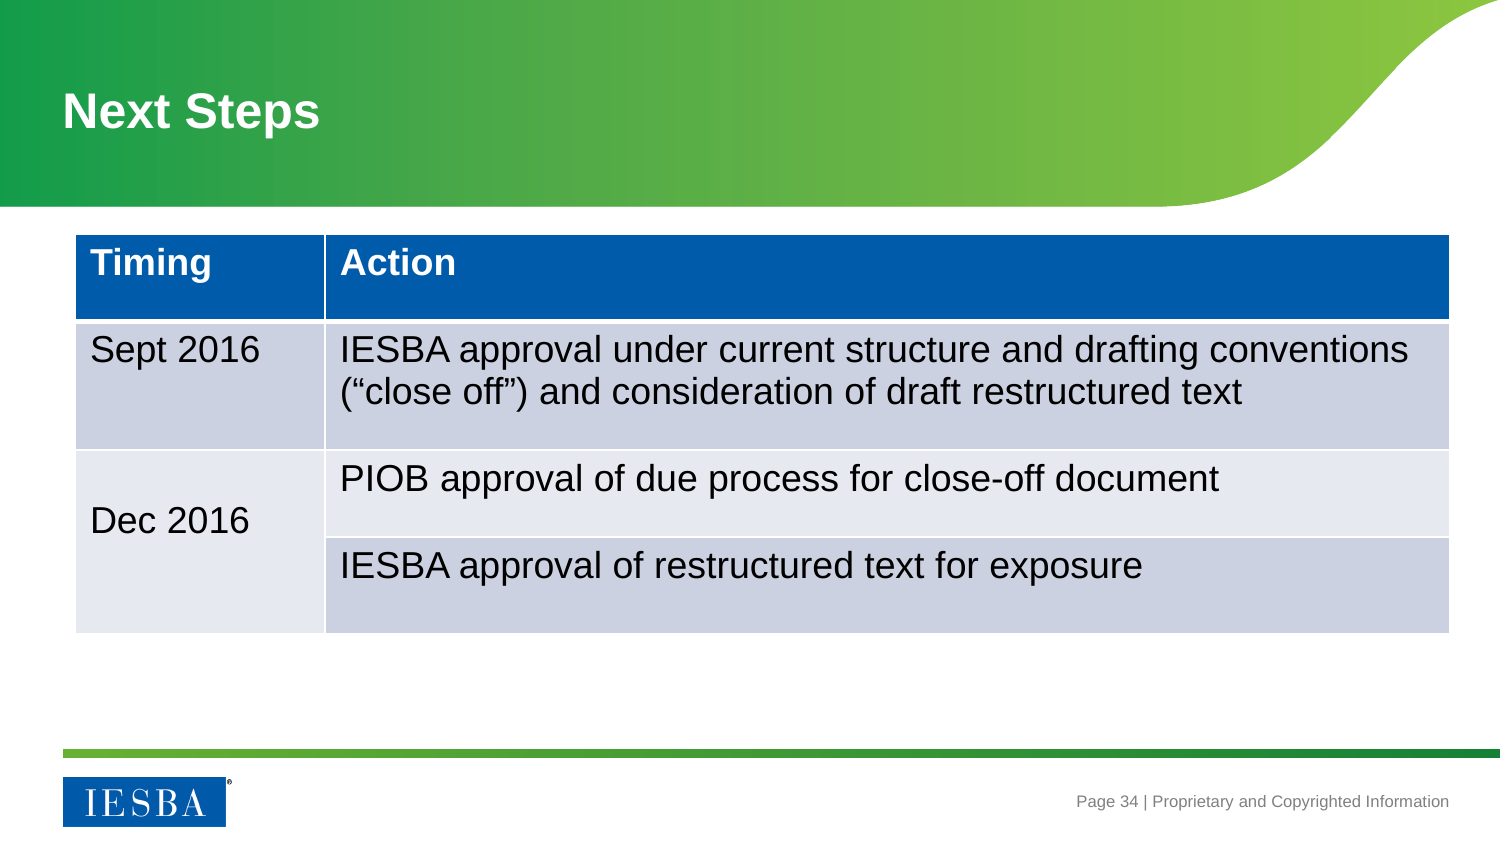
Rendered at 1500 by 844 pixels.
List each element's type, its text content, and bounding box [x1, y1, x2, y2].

table_cell IESBA approval of restructured text for exposure [326, 538, 1449, 633]
table_cell Sept 2016 [76, 324, 324, 449]
table_header Timing [76, 235, 324, 319]
table_cell IESBA approval under current structure and drafting conventions (“close off”) and consideration of draft restructured text [326, 324, 1449, 449]
picture [0, 0, 1500, 207]
table_cell Dec 2016 [76, 451, 324, 633]
title Next Steps [62, 75, 1300, 142]
picture [63, 777, 232, 827]
table_cell PIOB approval of due process for close-off document [326, 451, 1449, 536]
table_header Action [326, 235, 1449, 319]
